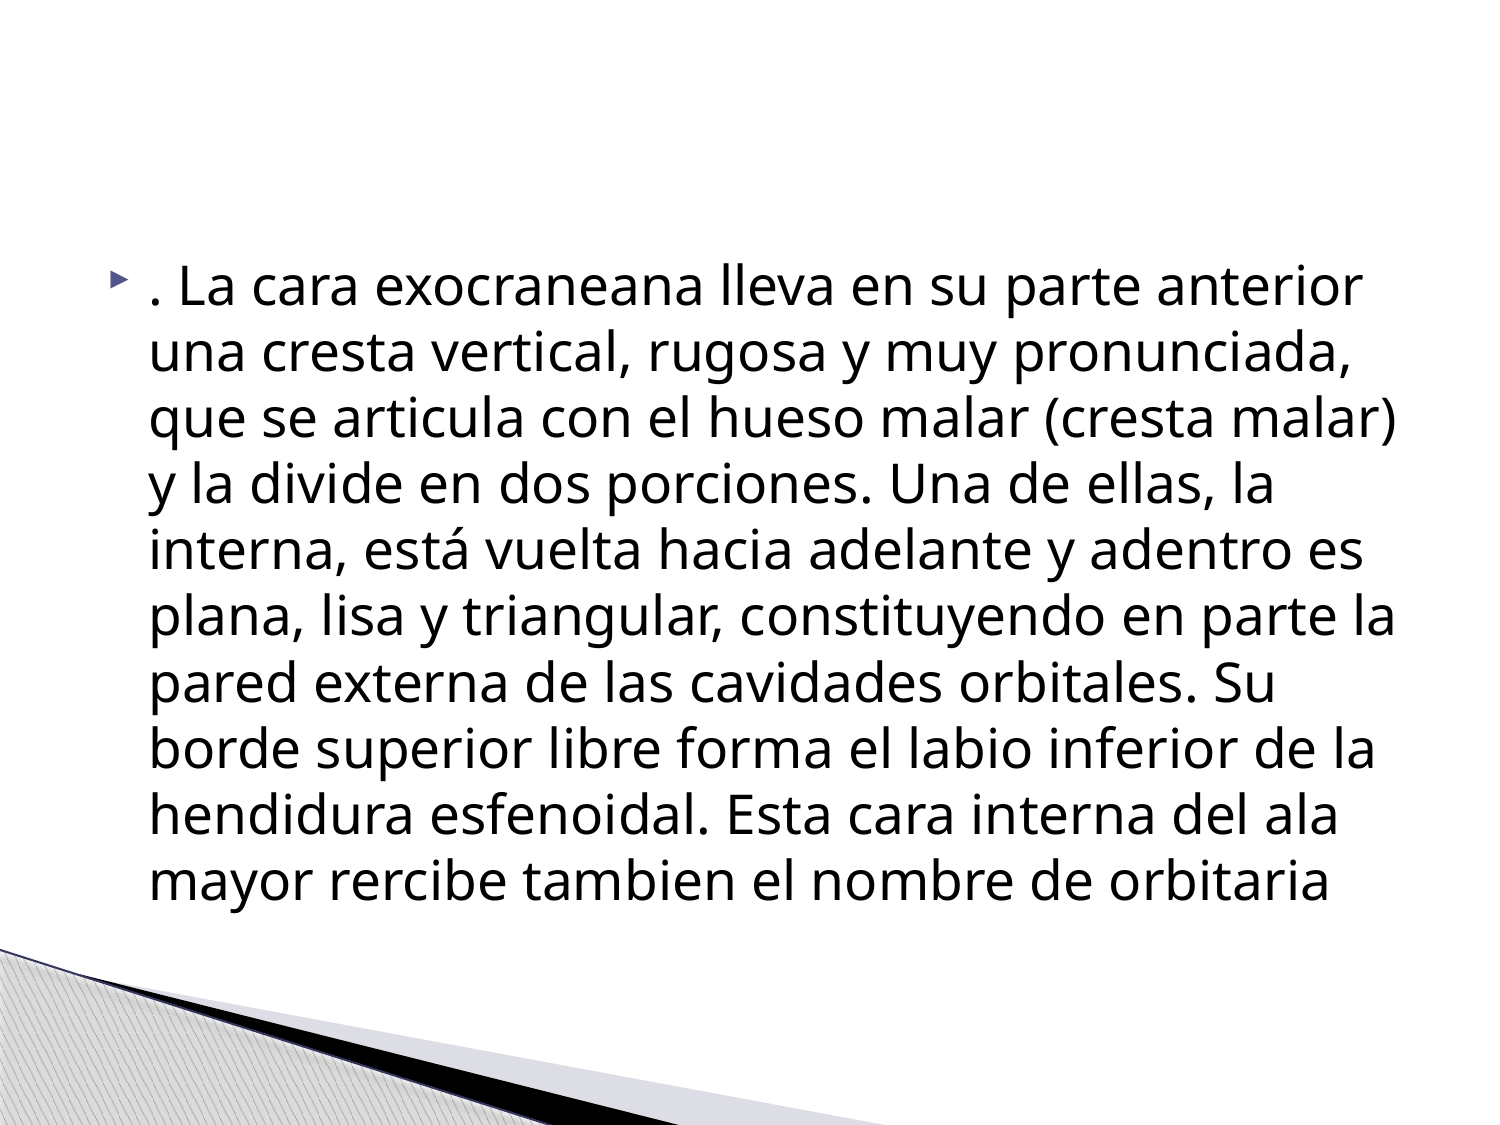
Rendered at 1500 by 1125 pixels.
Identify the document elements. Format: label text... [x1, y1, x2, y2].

list . La cara exocraneana lleva en su parte anterior una cresta vertical, rugosa y muy pronunciada, que se articula con el hueso malar (cresta malar) y la divide en dos porciones. Una de ellas, la interna, está vuelta hacia adelante y adentro es plana, lisa y triangular, constituyendo en parte la pared externa de las cavidades orbitales. Su borde superior libre forma el labio inferior de la hendidura esfenoidal. Esta cara interna del ala mayor rercibe tambien el nombre de orbitaria [75, 243, 1425, 986]
